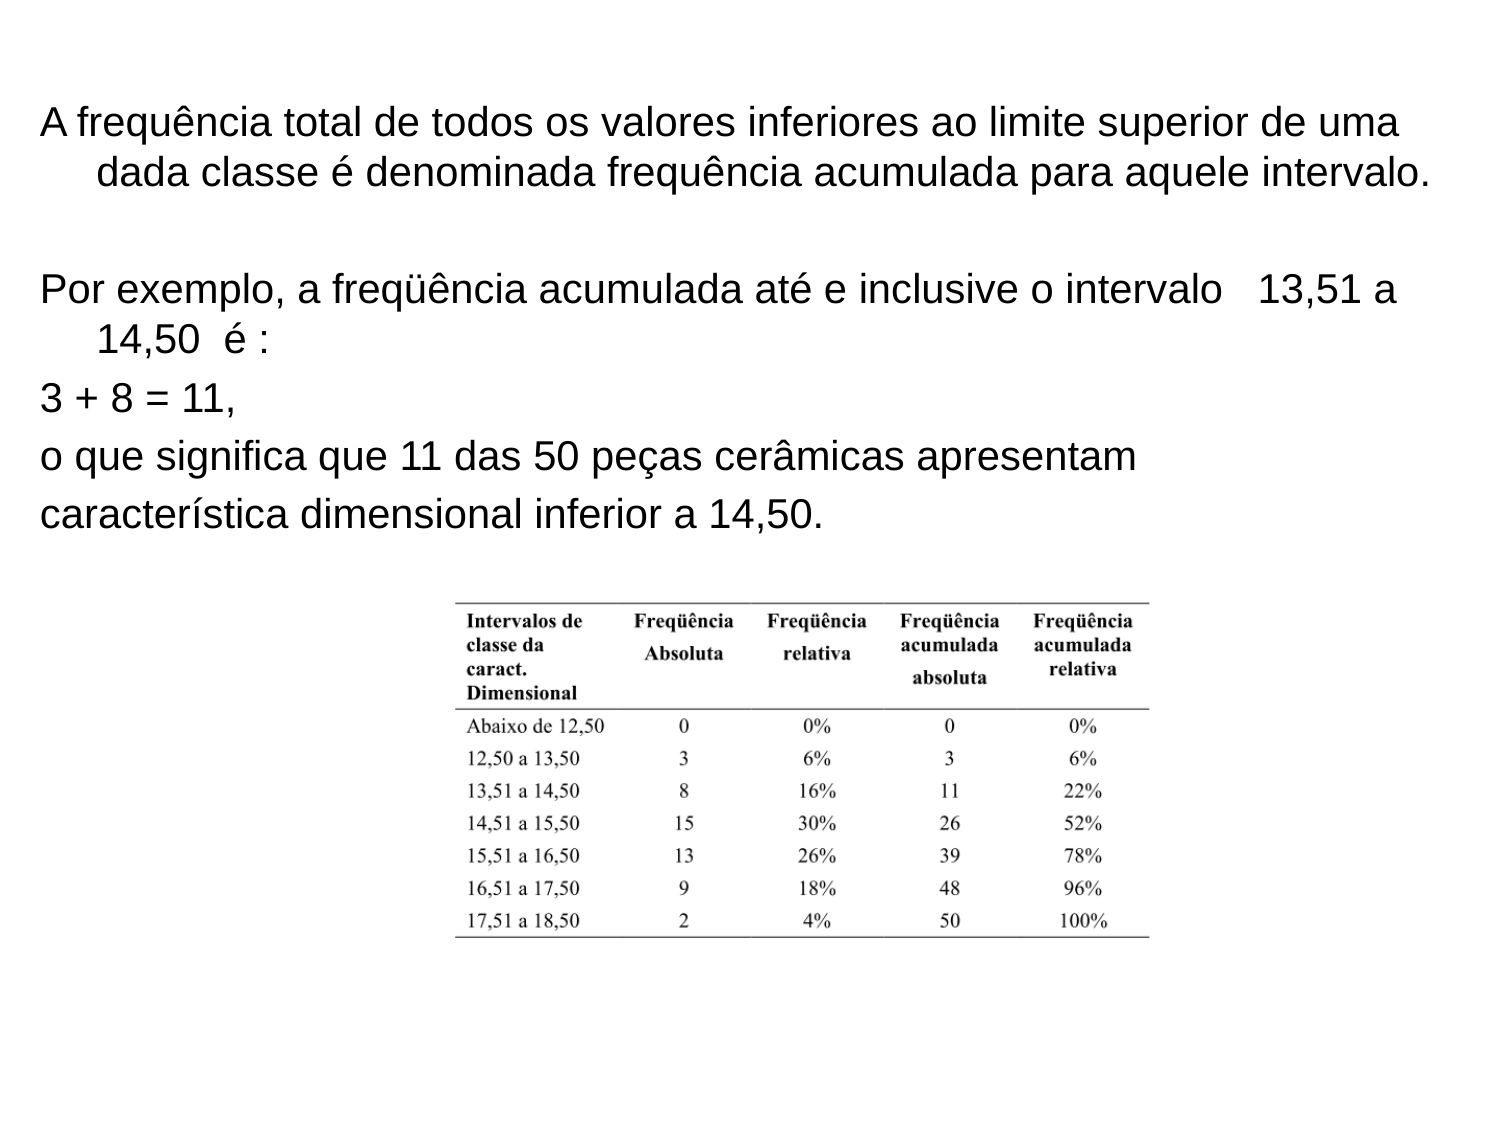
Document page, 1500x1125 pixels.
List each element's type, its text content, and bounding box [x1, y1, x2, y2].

list A frequência total de todos os valores inferiores ao limite superior de uma dada classe é denominada frequência acumulada para aquele intervalo. Por exemplo, a freqüência acumulada até e inclusive o intervalo 13,51 a 14,50 é : 3 + 8 = 11, o que significa que 11 das 50 peças cerâmicas apresentam característica dimensional inferior a 14,50. [24, 87, 1500, 563]
picture [449, 599, 1151, 938]
